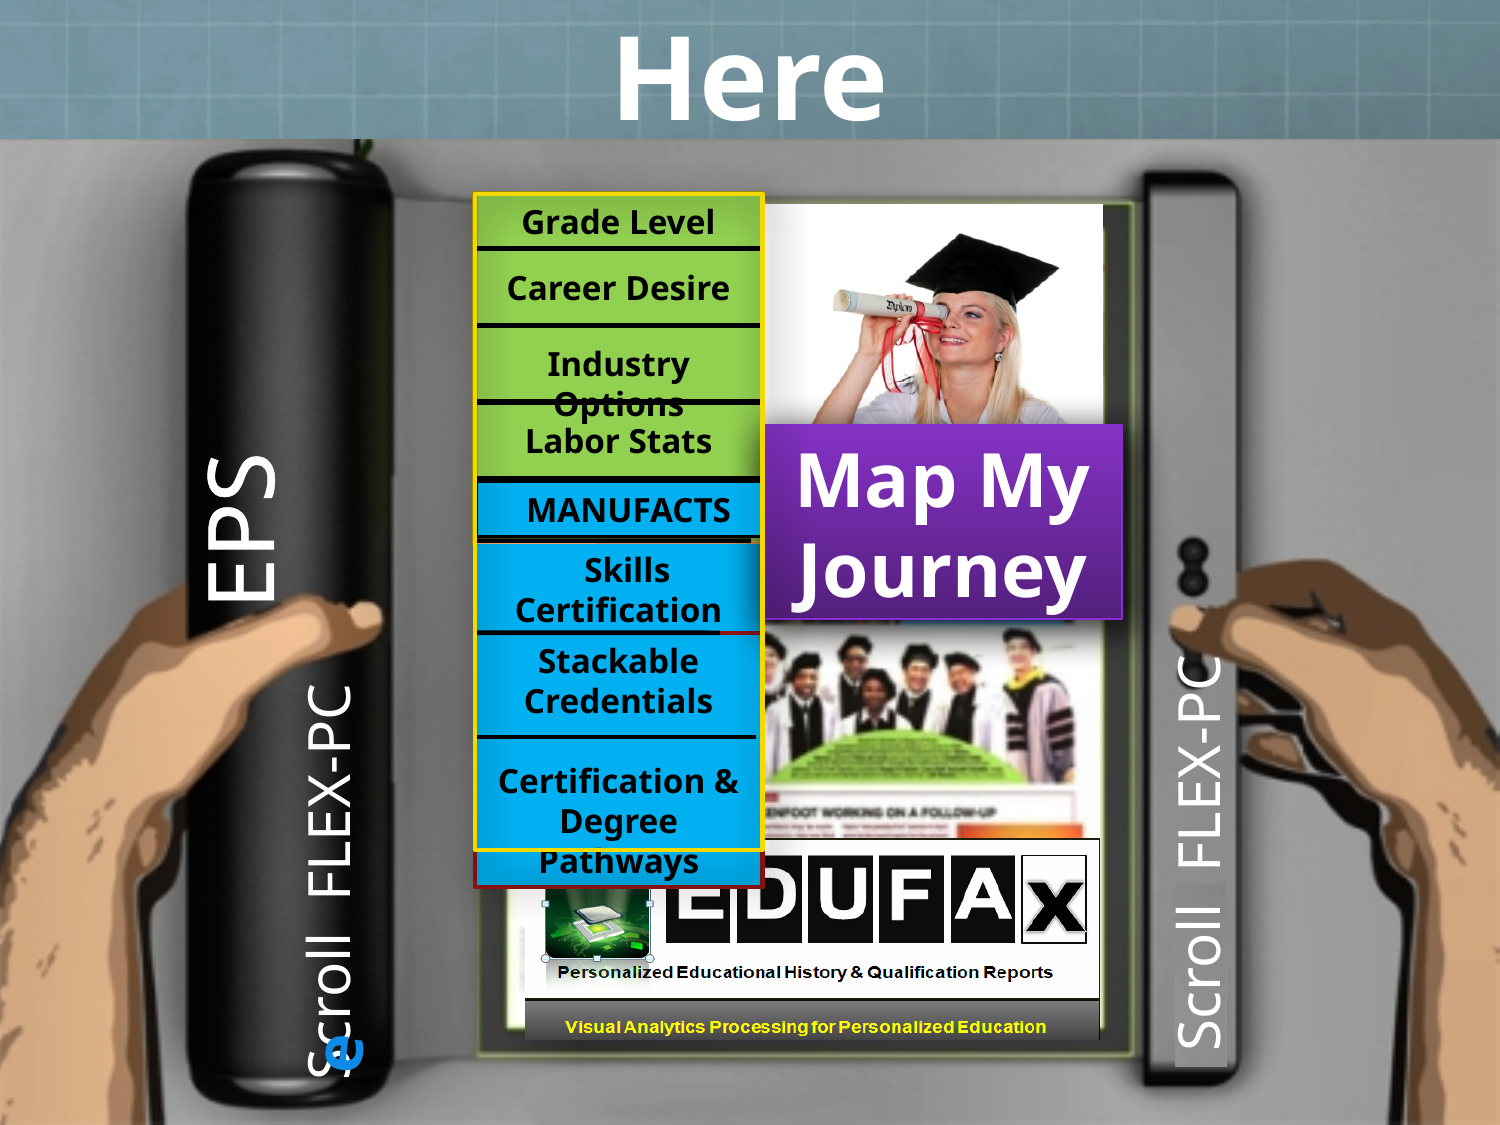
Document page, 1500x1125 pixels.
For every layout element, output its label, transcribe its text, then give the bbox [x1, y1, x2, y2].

text_box Innovation Starts Here [127, 20, 1372, 116]
picture [0, 0, 1500, 138]
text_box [0, 138, 1500, 1125]
